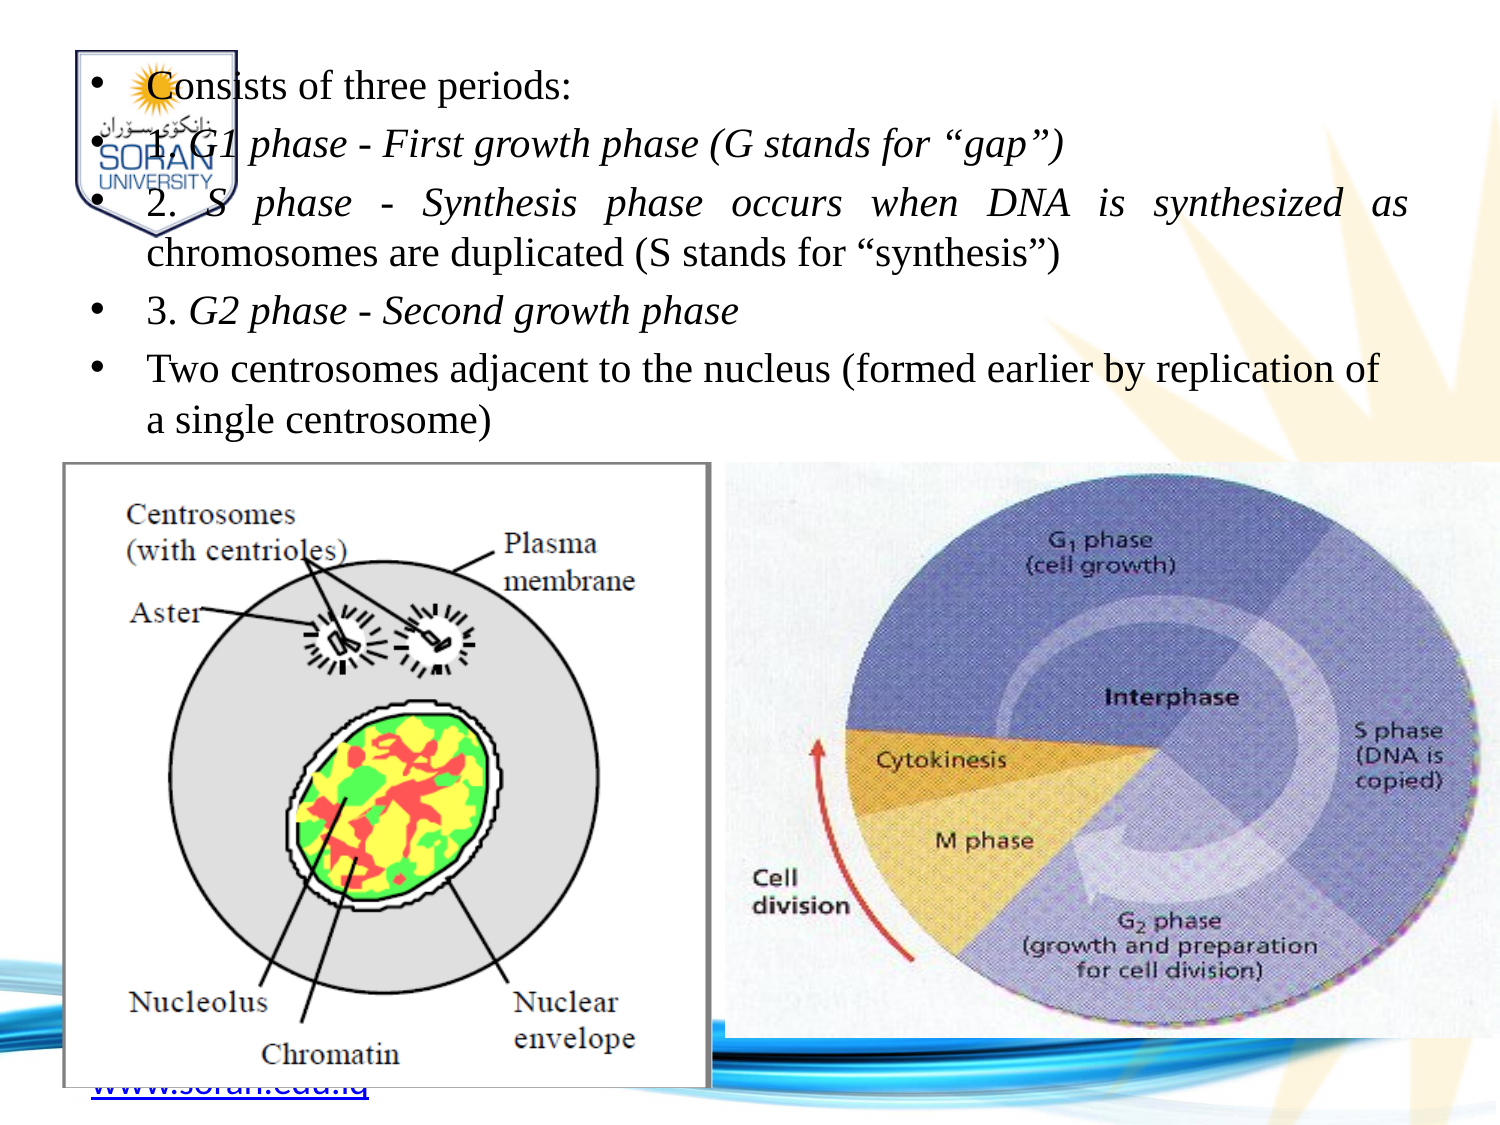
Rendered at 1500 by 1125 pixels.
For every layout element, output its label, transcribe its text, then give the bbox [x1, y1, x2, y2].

picture [0, 99, 1500, 1125]
list Consists of three periods: 1. G1 phase - First growth phase (G stands for “gap”) 2. S phase - Synthesis phase occurs when DNA is synthesized as chromosomes are duplicated (S stands for “synthesis”) 3. G2 phase - Second growth phase Two centrosomes adjacent to the nucleus (formed earlier by replication of a single centrosome) [75, 50, 1425, 1005]
